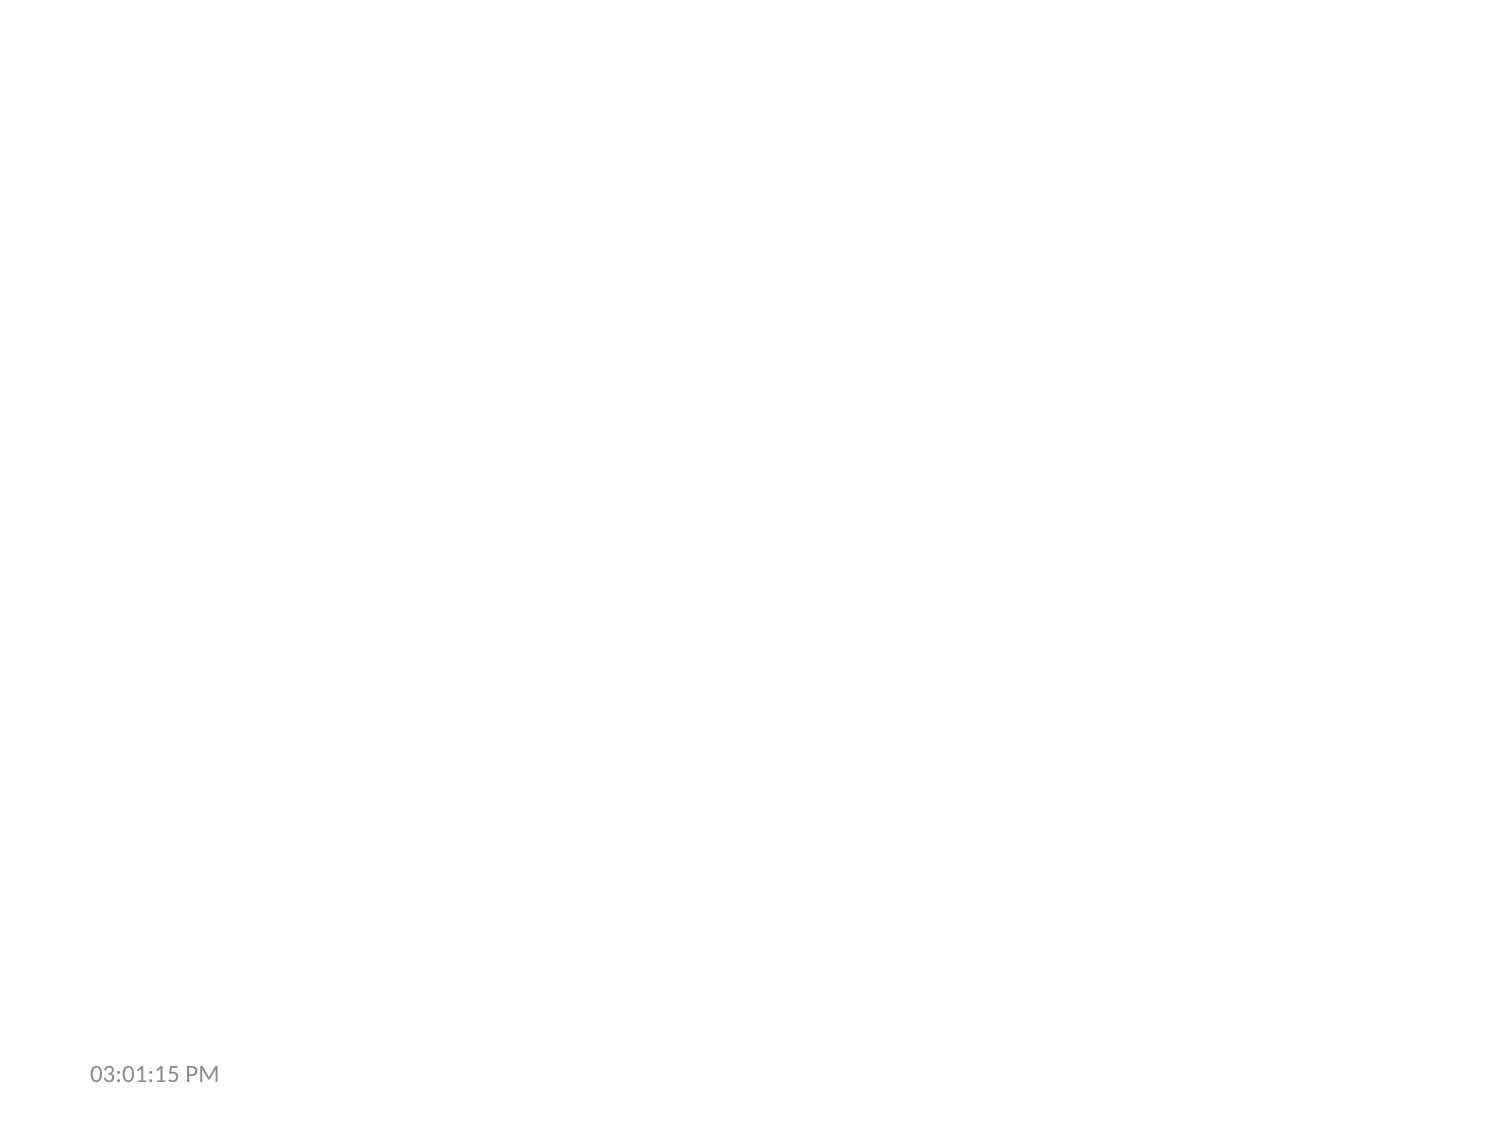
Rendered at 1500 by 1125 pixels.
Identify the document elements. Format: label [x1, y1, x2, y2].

slide_number [75, 1042, 425, 1103]
